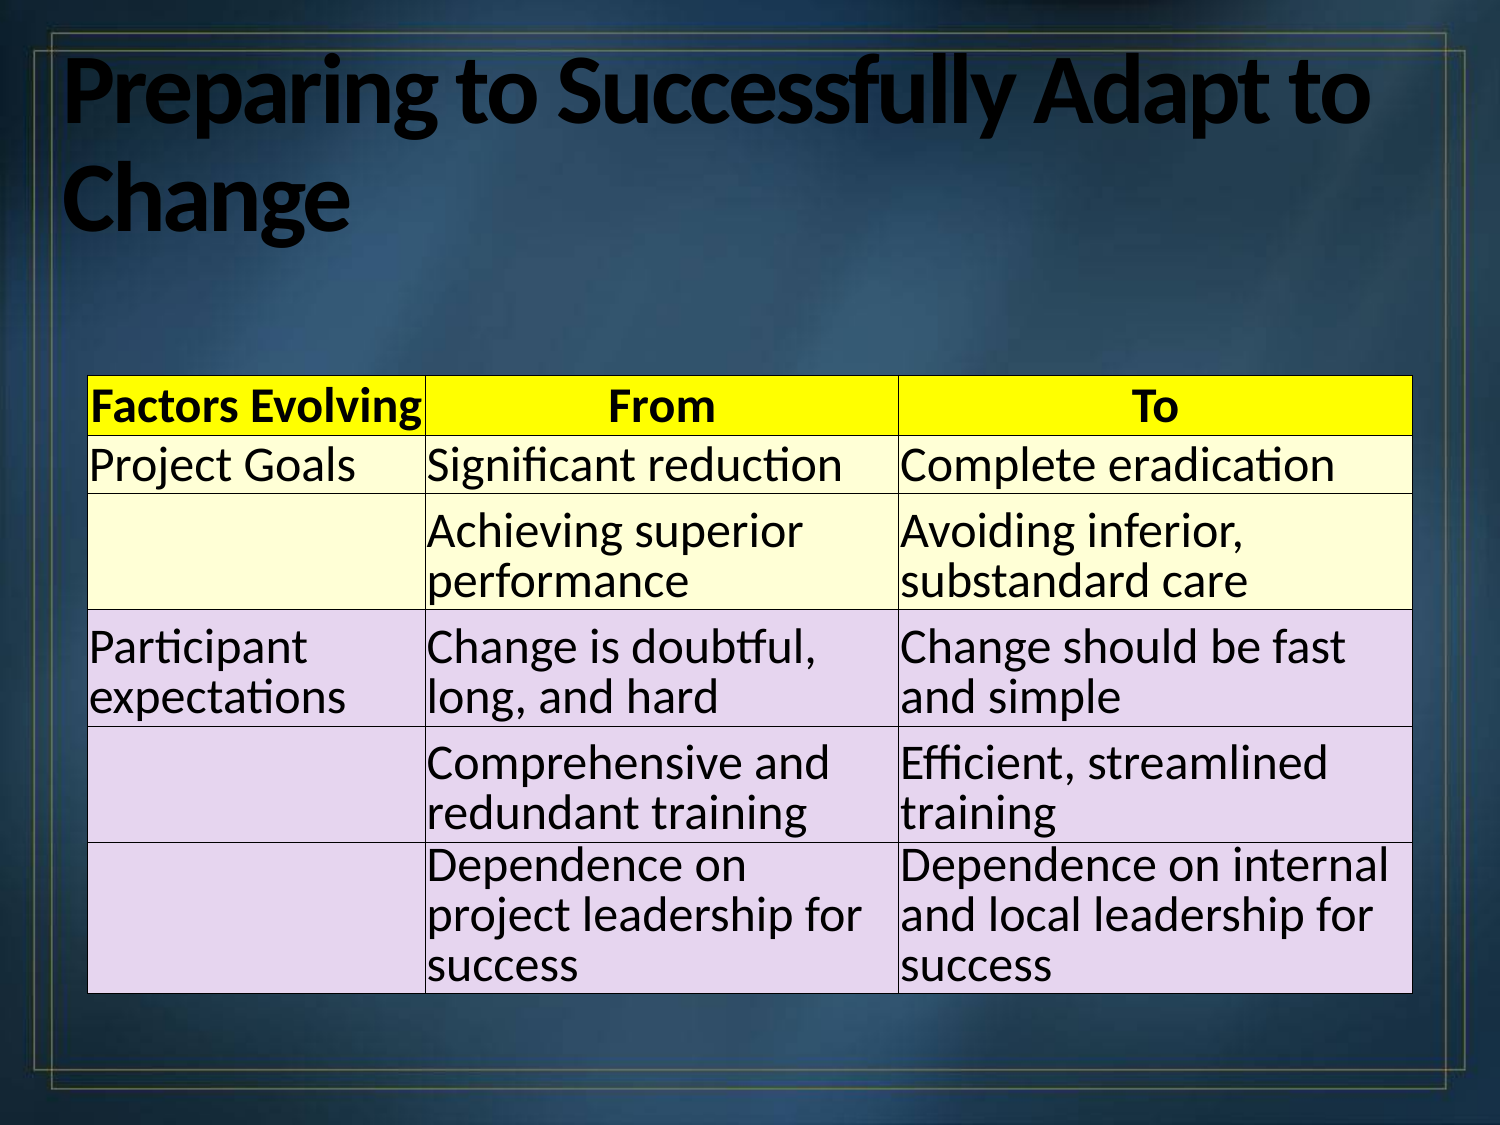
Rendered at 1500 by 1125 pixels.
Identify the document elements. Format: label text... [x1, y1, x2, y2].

table_header Factors Evolving [88, 376, 425, 435]
table_cell Participant expectations [88, 610, 425, 726]
table_cell Project Goals [88, 436, 425, 493]
table_cell Change should be fast and simple [899, 610, 1412, 726]
picture [0, 0, 1500, 1125]
table_cell [88, 727, 425, 842]
table_header From [426, 376, 898, 435]
title Preparing to Successfully Adapt to Change [62, 37, 1438, 367]
table_header To [899, 376, 1412, 435]
table_cell Comprehensive and redundant training [426, 727, 898, 842]
table_cell Significant reduction [426, 436, 898, 493]
table_cell Change is doubtful, long, and hard [426, 610, 898, 726]
table_cell [88, 843, 425, 993]
table_cell Avoiding inferior, substandard care [899, 494, 1412, 609]
table_cell Dependence on internal and local leadership for success [899, 843, 1412, 993]
table_cell [88, 494, 425, 609]
table_cell Dependence on project leadership for success [426, 843, 898, 993]
table_cell Achieving superior performance [426, 494, 898, 609]
table_cell Efficient, streamlined training [899, 727, 1412, 842]
table_cell Complete eradication [899, 436, 1412, 493]
